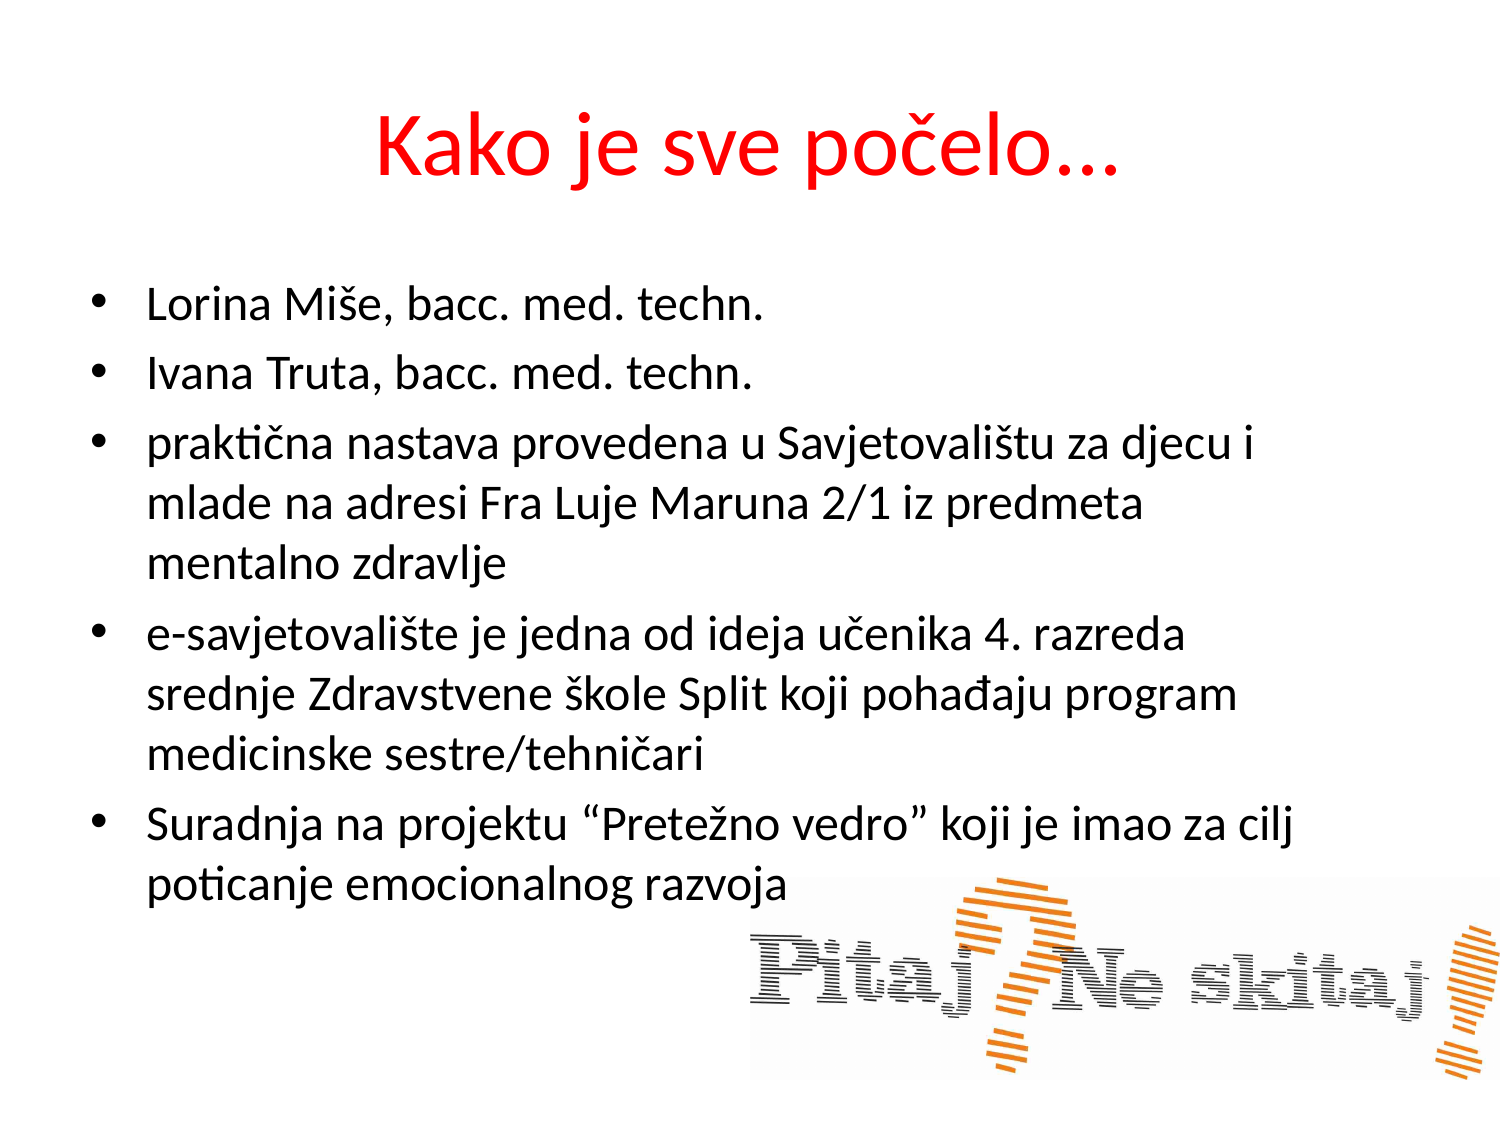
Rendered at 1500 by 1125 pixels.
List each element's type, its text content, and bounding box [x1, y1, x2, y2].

picture [749, 877, 1500, 1081]
title Kako je sve počelo... [74, 44, 1426, 233]
list Lorina Miše, bacc. med. techn. Ivana Truta, bacc. med. techn. praktična nastava provedena u Savjetovalištu za djecu i mlade na adresi Fra Luje Maruna 2/1 iz predmeta mentalno zdravlje e-savjetovalište je jedna od ideja učenika 4. razreda srednje Zdravstvene škole Split koji pohađaju program medicinske sestre/tehničari Suradnja na projektu “Pretežno vedro” koji je imao za cilj poticanje emocionalnog razvoja [74, 262, 1341, 882]
